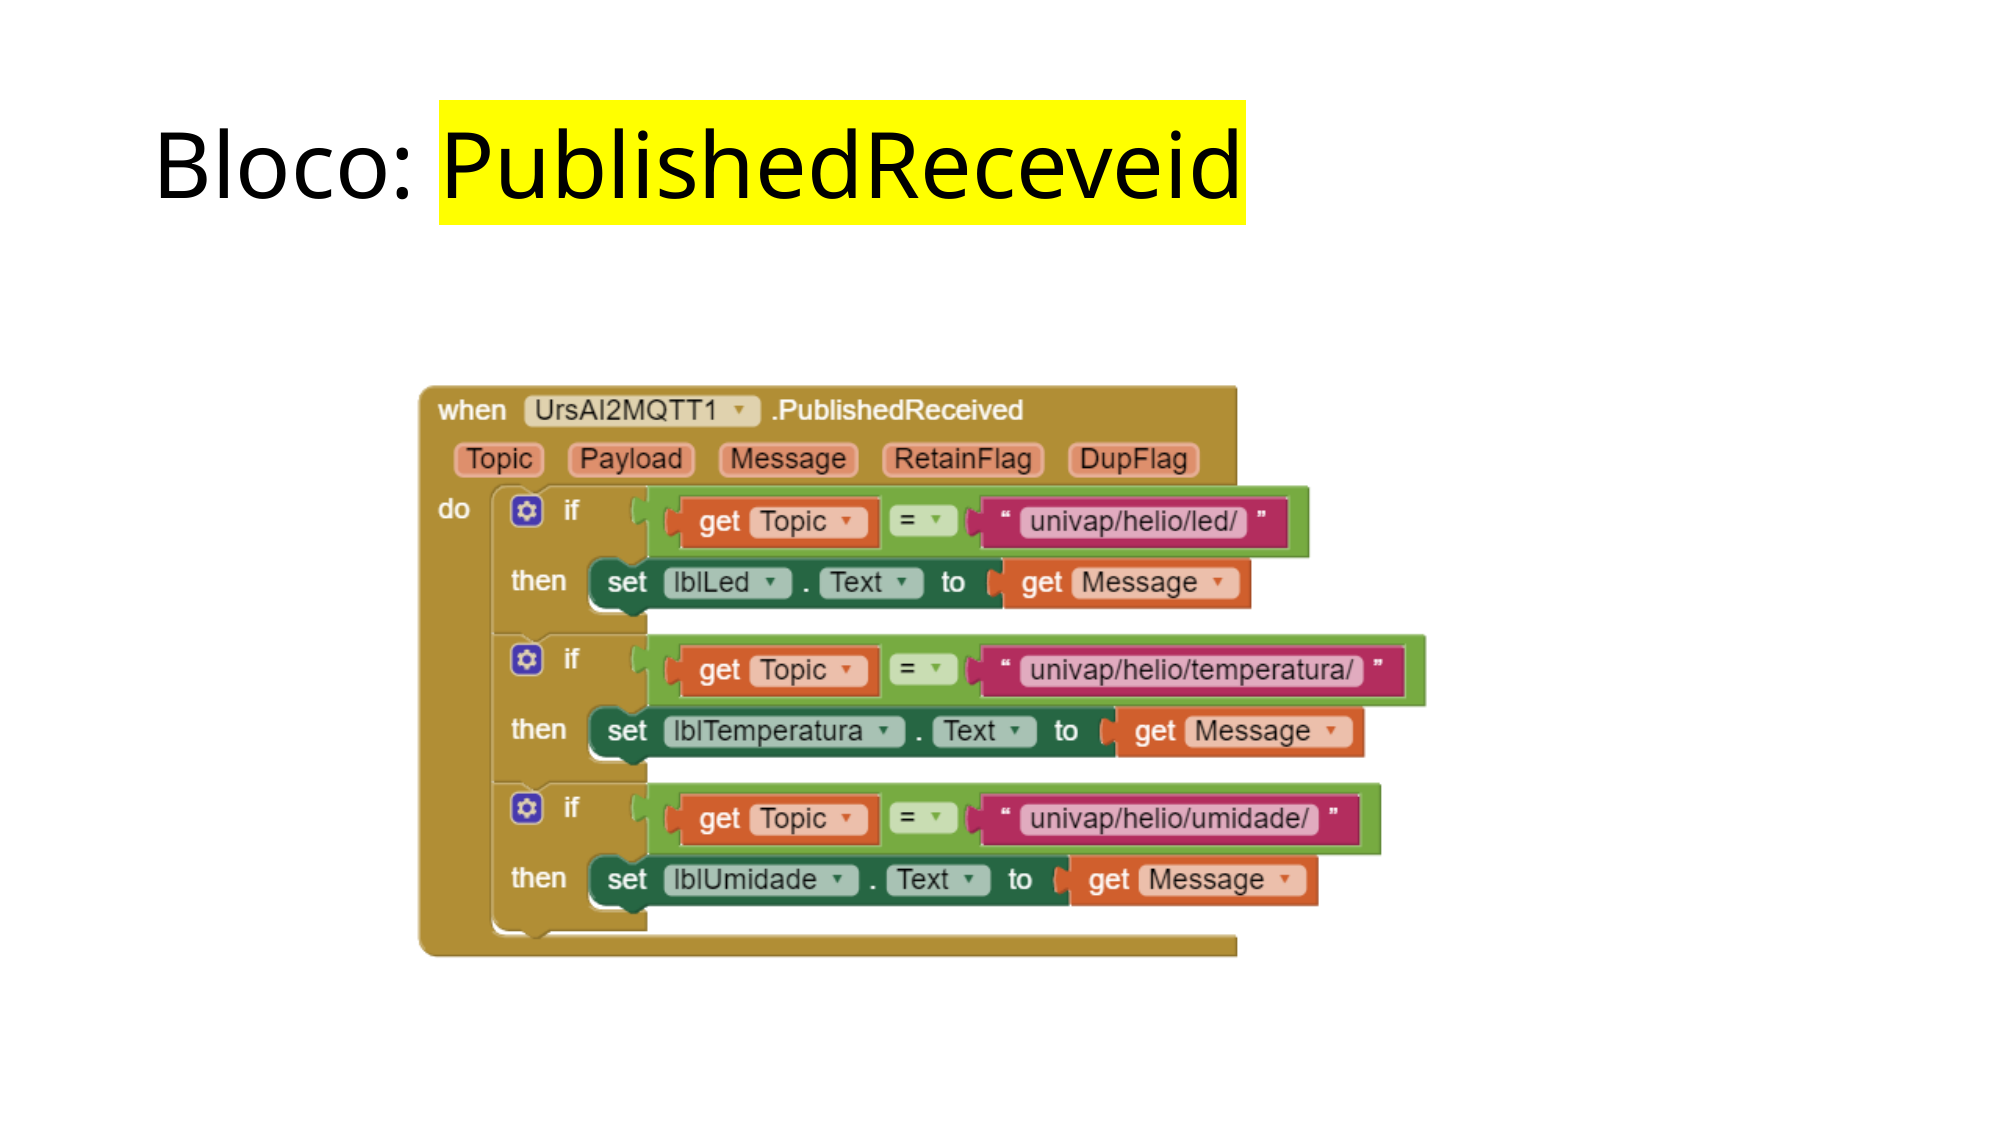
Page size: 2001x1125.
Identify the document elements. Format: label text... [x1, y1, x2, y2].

title Bloco: PublishedReceveid [137, 59, 1863, 278]
picture [399, 370, 1467, 981]
